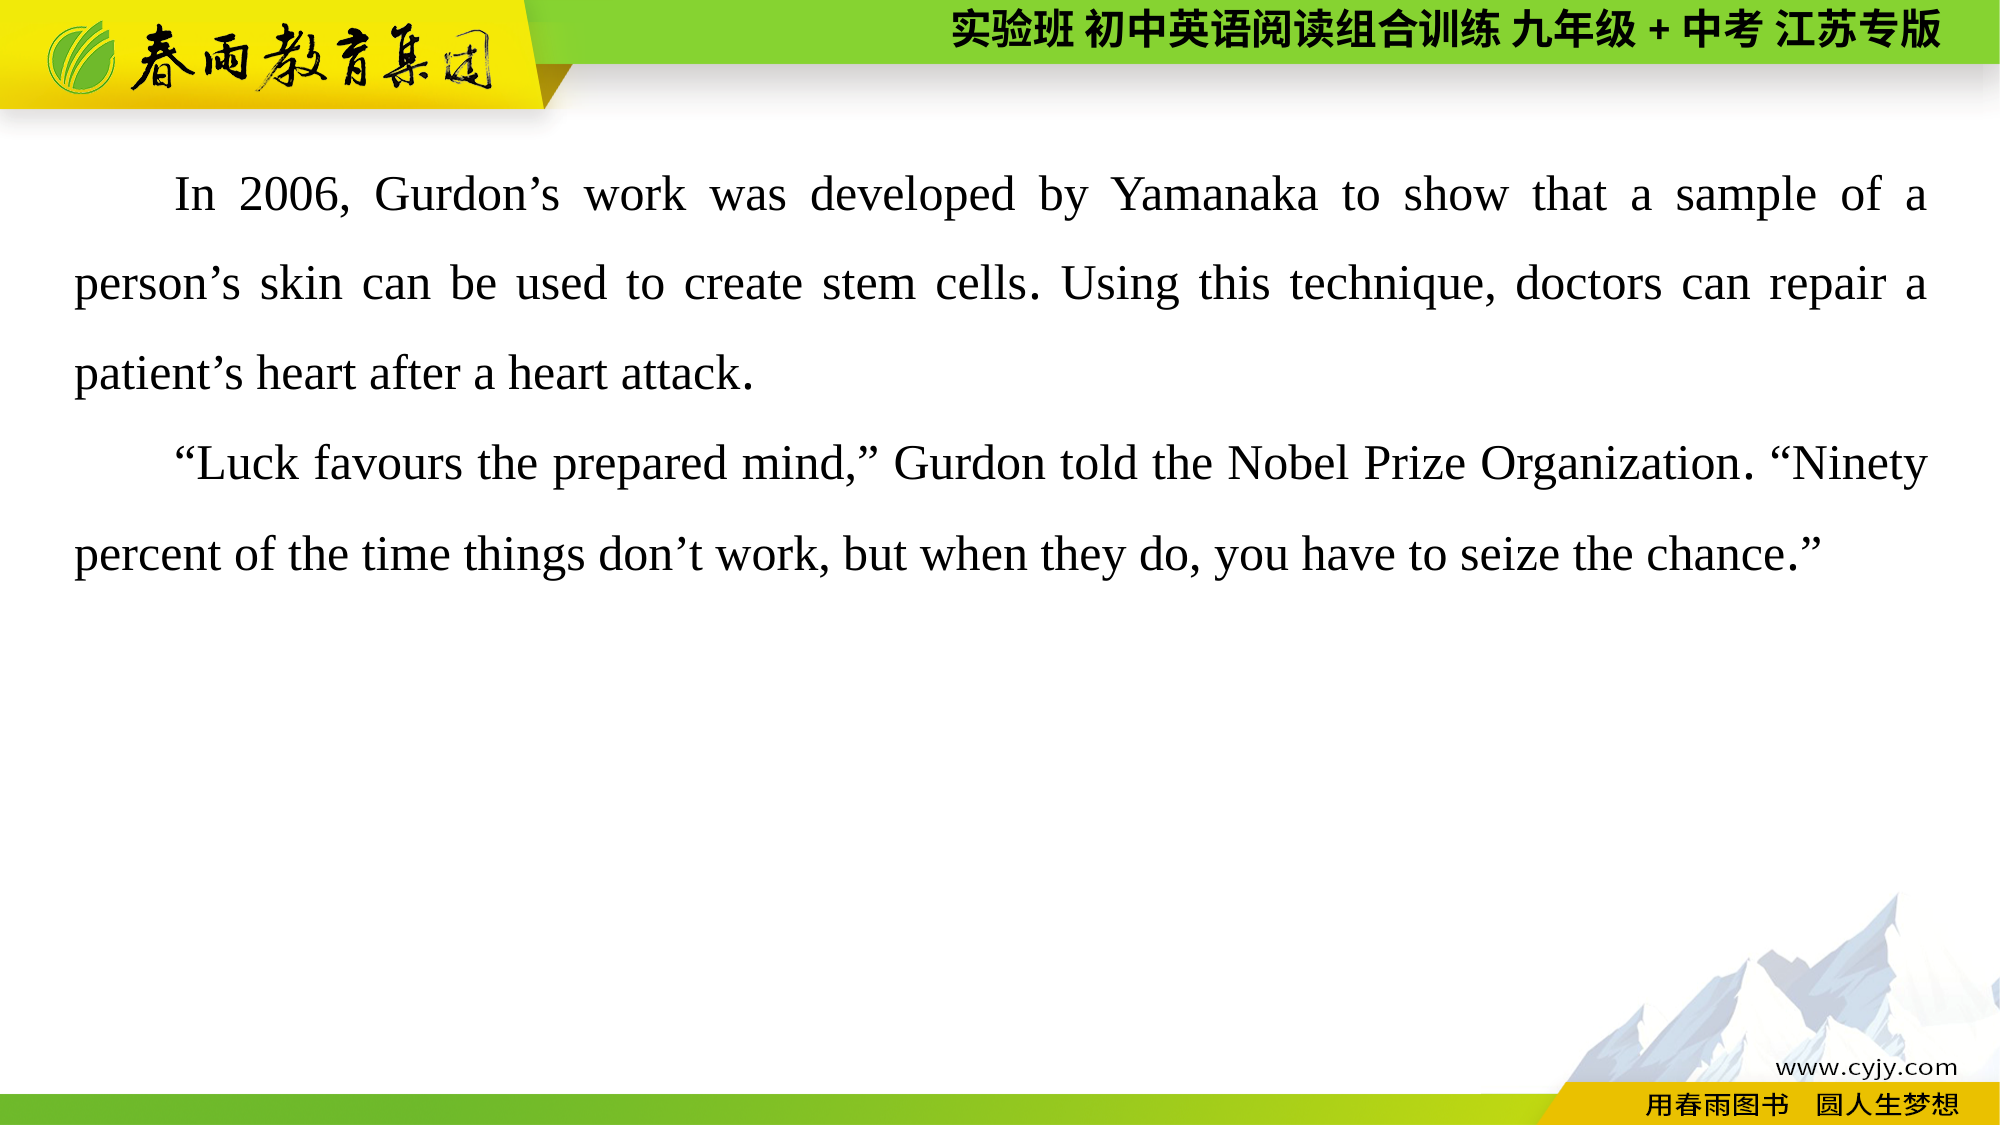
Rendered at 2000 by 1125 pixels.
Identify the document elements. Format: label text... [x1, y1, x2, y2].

list In 2006, Gurdon’s work was developed by Yamanaka to show that a sample of a person’s skin can be used to create stem cells. Using this technique, doctors can repair a patient’s heart after a heart attack. “Luck favours the prepared mind,” Gurdon told the Nobel Prize Organization. “Ninety percent of the time things don’t work, but when they do, you have to seize the chance.” [59, 122, 1944, 581]
picture [0, 0, 2000, 1125]
